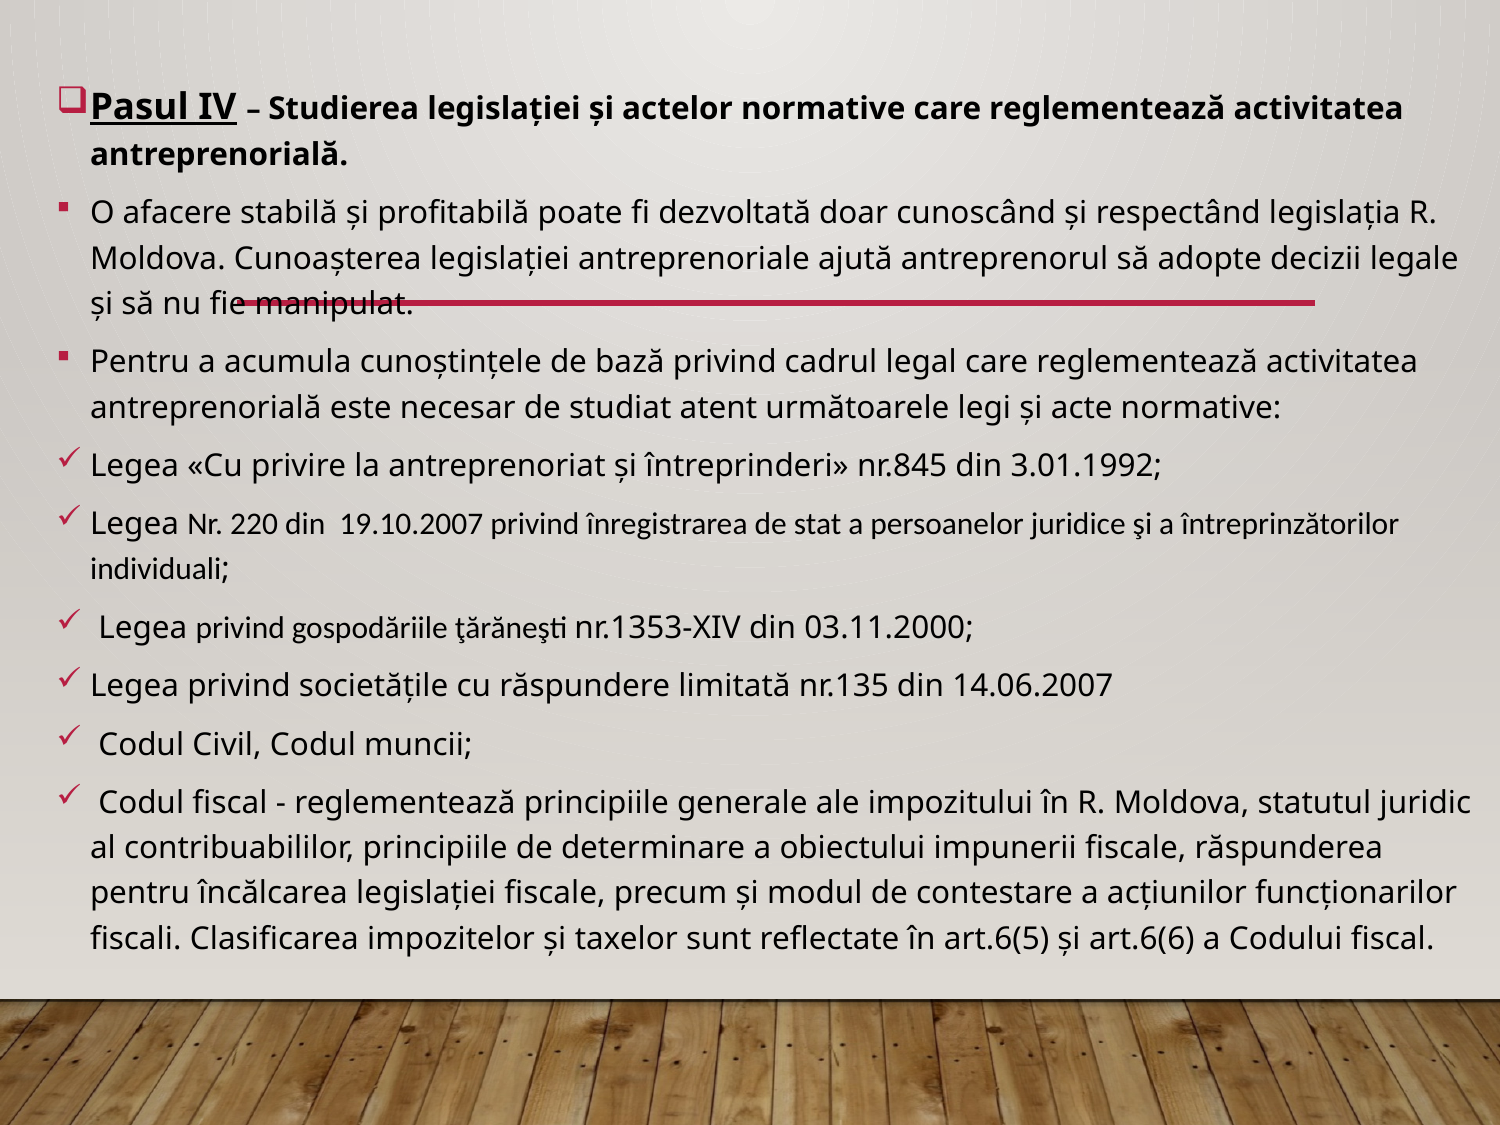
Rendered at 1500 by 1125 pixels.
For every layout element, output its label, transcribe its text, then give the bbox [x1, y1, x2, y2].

picture [0, 999, 1500, 1125]
list Pasul IV – Studierea legislației și actelor normative care reglementează activitatea antreprenorială. O afacere stabilă și profitabilă poate fi dezvoltată doar cunoscând și respectând legislația R. Moldova. Cunoașterea legislației antreprenoriale ajută antreprenorul să adopte decizii legale și să nu fie manipulat. Pentru a acumula cunoștințele de bază privind cadrul legal care reglementează activitatea antreprenorială este necesar de studiat atent următoarele legi și acte normative: Legea «Cu privire la antreprenoriat şi întreprinderi» nr.845 din 3.01.1992; Legea Nr. 220 din 19.10.2007 privind înregistrarea de stat a persoanelor juridice şi a întreprinzătorilor individuali; Legea privind gospodăriile ţărăneşti nr.1353-XIV din 03.11.2000; Legea privind societățile cu răspundere limitată nr.135 din 14.06.2007 Codul Civil, Codul muncii; Codul fiscal - reglementează principiile generale ale impozitului în R. Moldova, statutul juridic al contribuabililor, principiile de determinare a obiectului impunerii fiscale, răspunderea pentru încălcarea legislației fiscale, precum și modul de contestare a acțiunilor funcționarilor fiscali. Clasificarea impozitelor și taxelor sunt reflectate în art.6(5) și art.6(6) a Codului fiscal. [41, 66, 1500, 1005]
